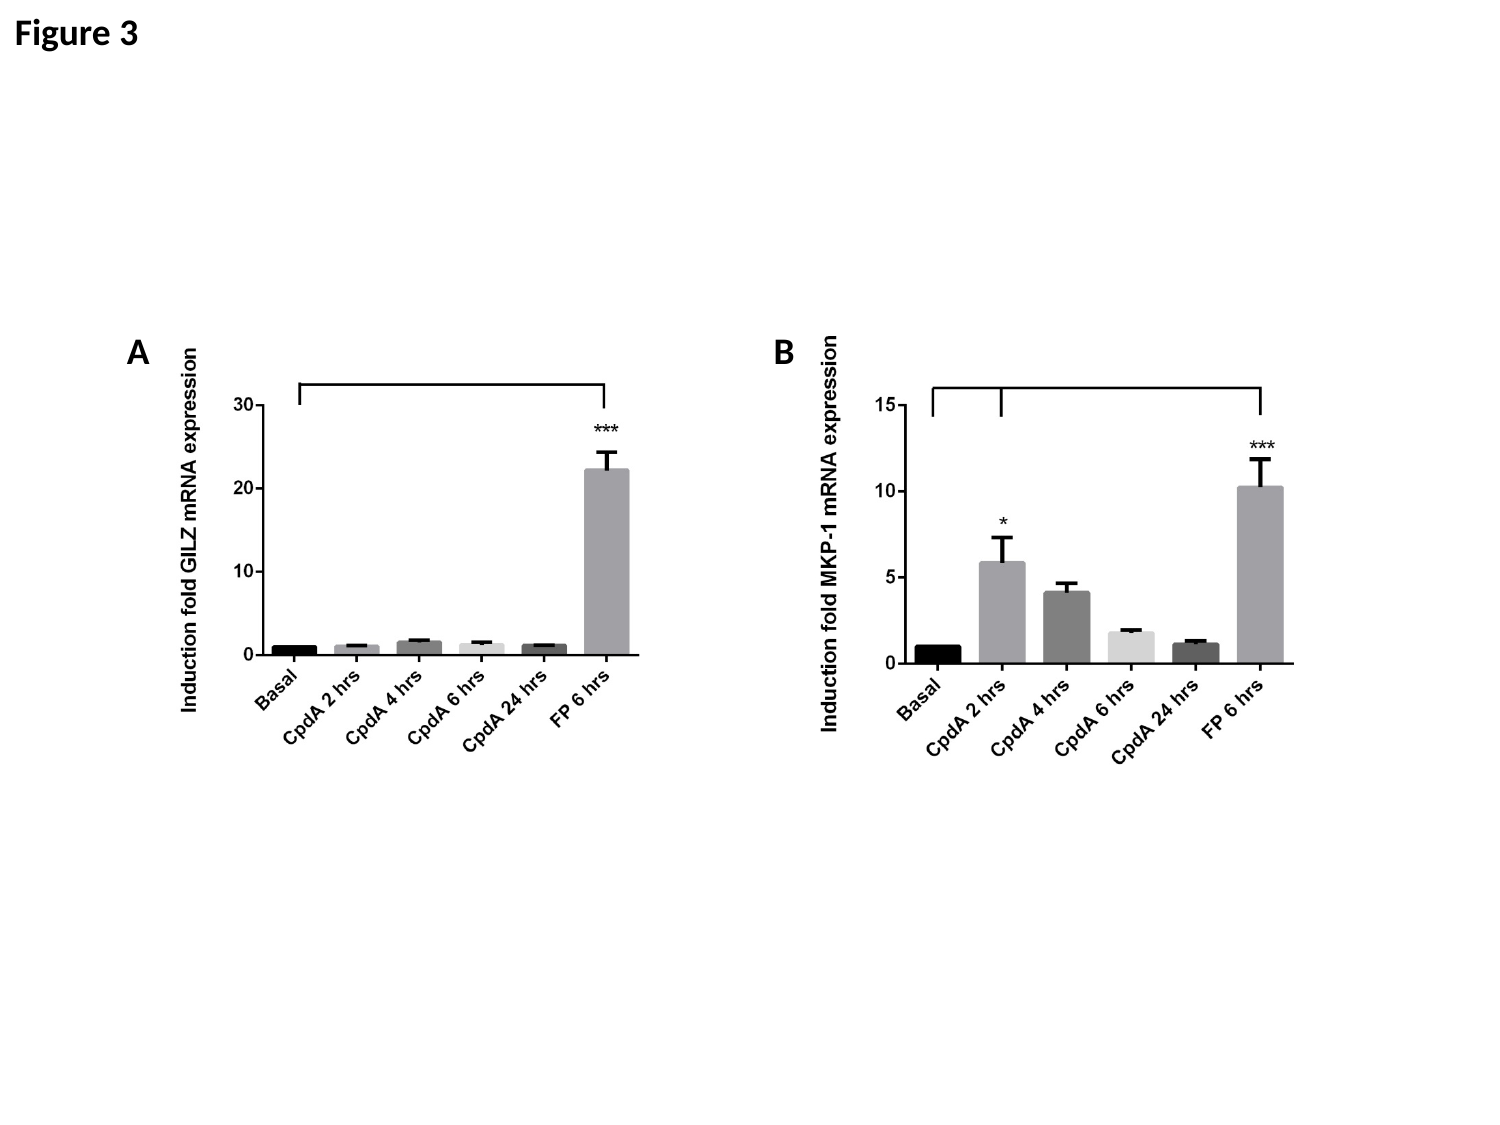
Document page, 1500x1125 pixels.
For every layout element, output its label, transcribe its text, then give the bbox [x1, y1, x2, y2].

text_box Figure 3 [0, 1, 162, 61]
picture [798, 316, 1306, 790]
text_box A [112, 319, 183, 380]
picture [159, 328, 651, 778]
text_box B [758, 319, 794, 380]
